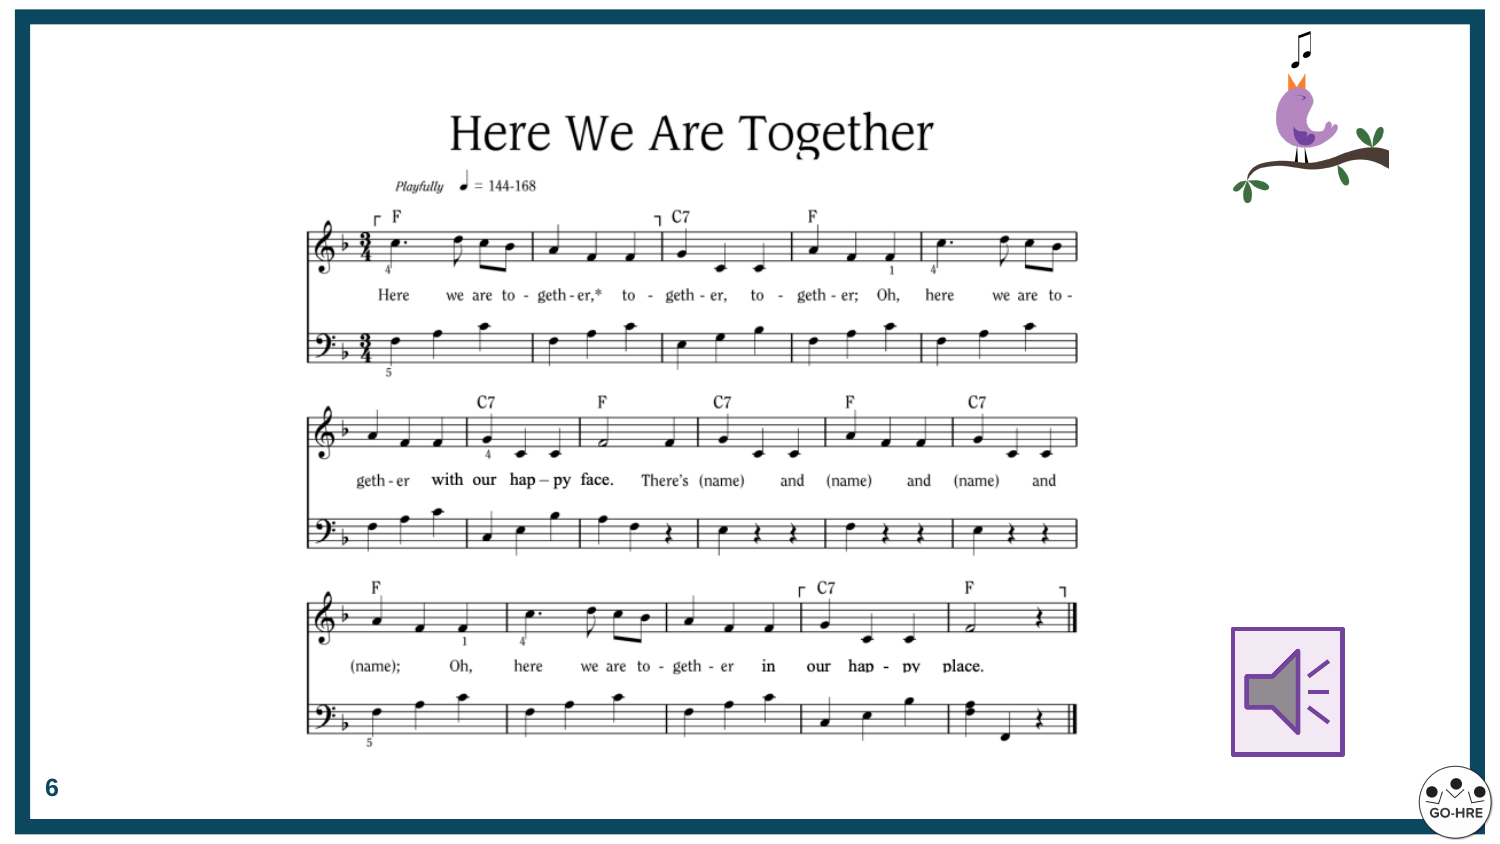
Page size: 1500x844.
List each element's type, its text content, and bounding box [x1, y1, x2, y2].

slide_number 6 [30, 754, 121, 819]
picture [260, 68, 1135, 755]
picture [1232, 31, 1389, 203]
text_box [1233, 629, 1343, 755]
picture [1418, 765, 1494, 841]
